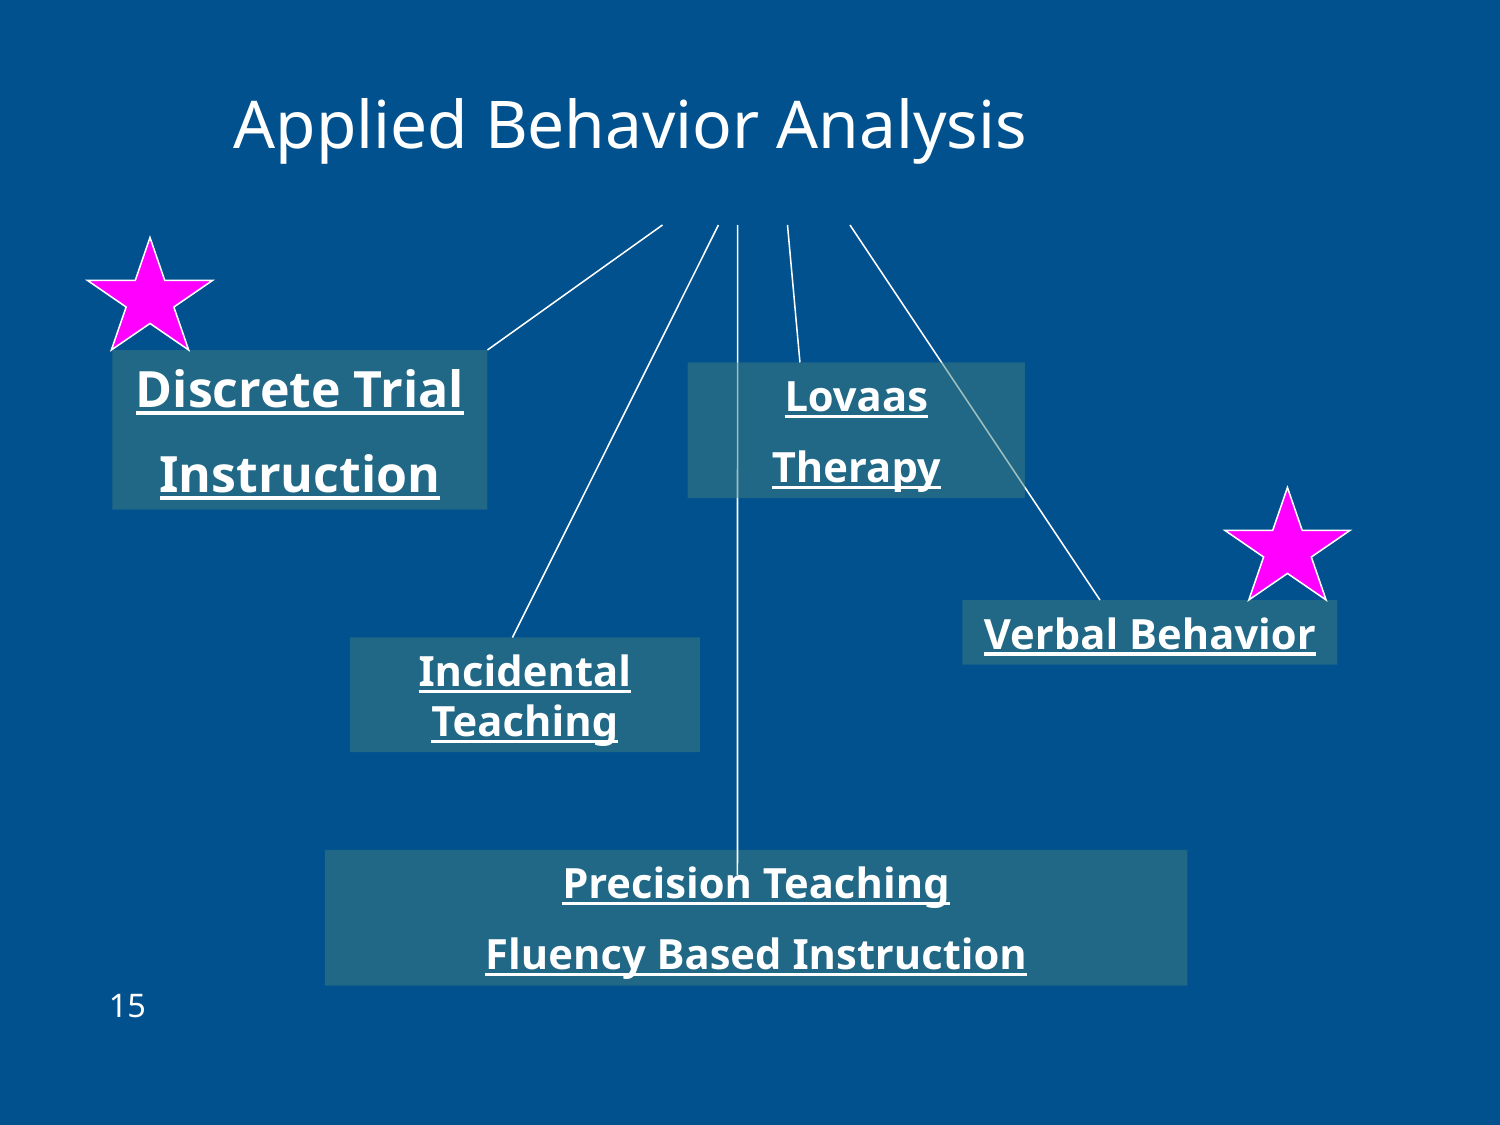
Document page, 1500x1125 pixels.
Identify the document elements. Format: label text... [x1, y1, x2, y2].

text_box [87, 237, 213, 350]
text_box Incidental Teaching [350, 637, 700, 753]
title Applied Behavior Analysis [218, 75, 1494, 170]
text_box Precision Teaching Fluency Based Instruction [324, 849, 1188, 986]
text_box Verbal Behavior [962, 600, 1338, 665]
text_box Lovaas Therapy [687, 362, 1025, 499]
text_box Discrete Trial Instruction [112, 350, 488, 510]
text_box [1224, 487, 1350, 600]
slide_number 15 [93, 976, 194, 1037]
